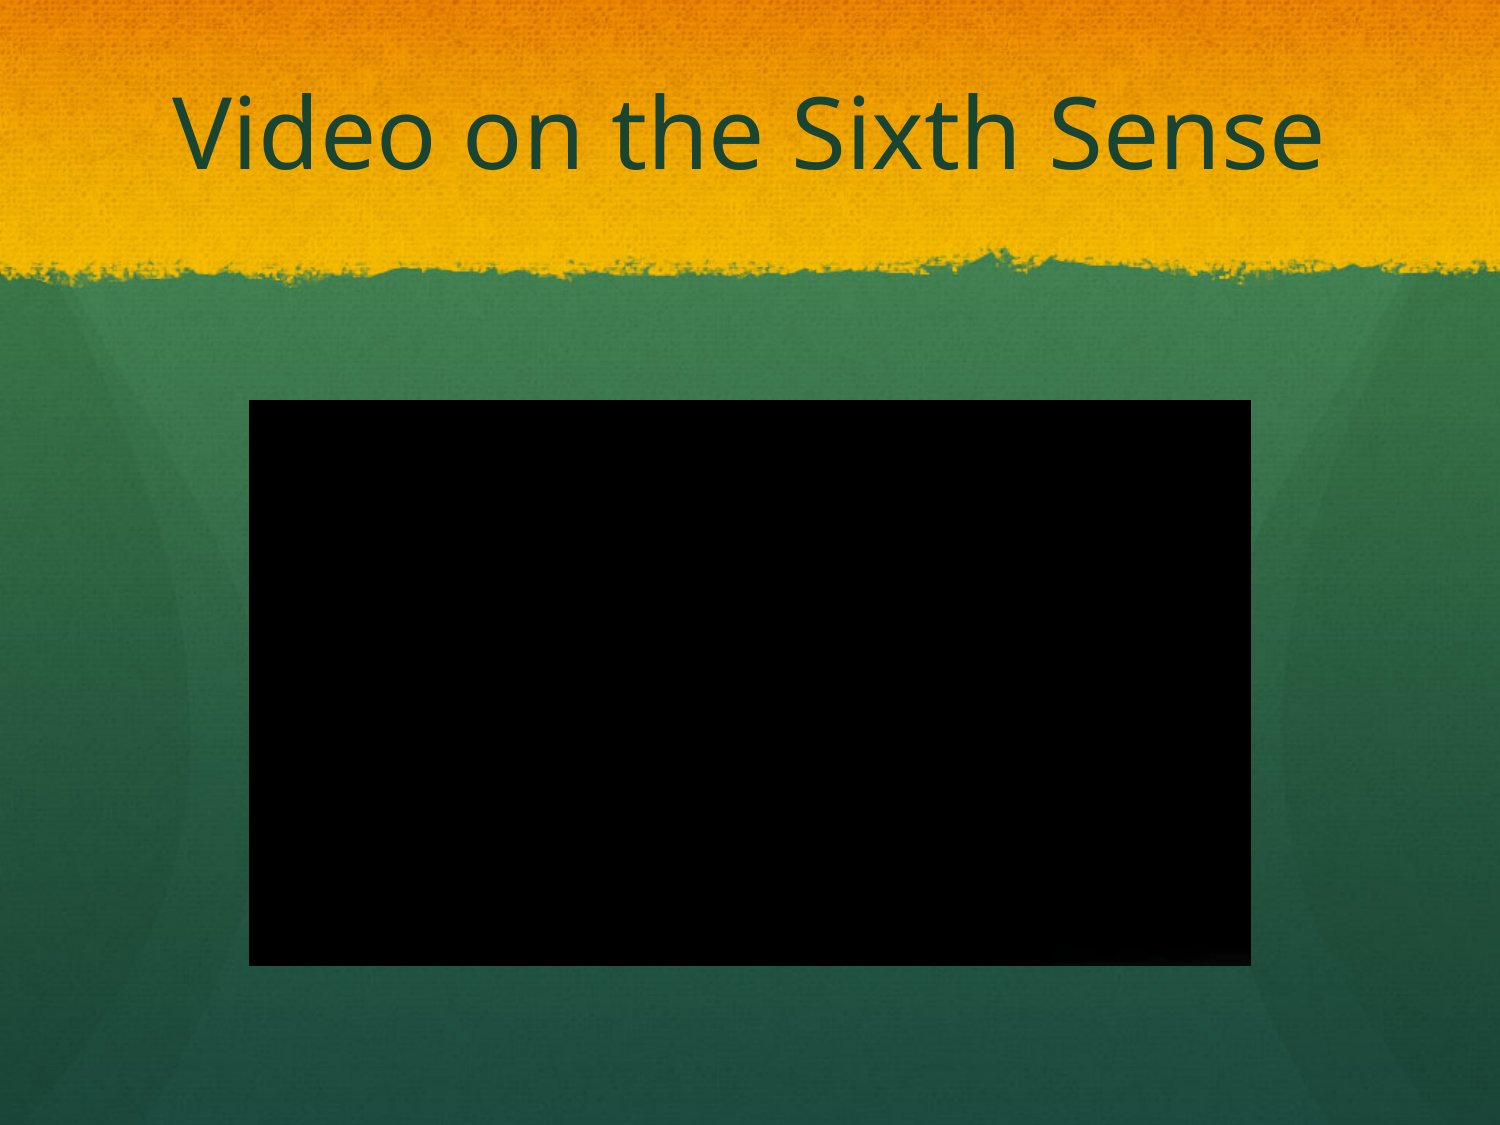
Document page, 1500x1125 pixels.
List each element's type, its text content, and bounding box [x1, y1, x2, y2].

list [248, 398, 1252, 967]
title Video on the Sixth Sense [125, 13, 1375, 246]
picture [0, 0, 1500, 1125]
